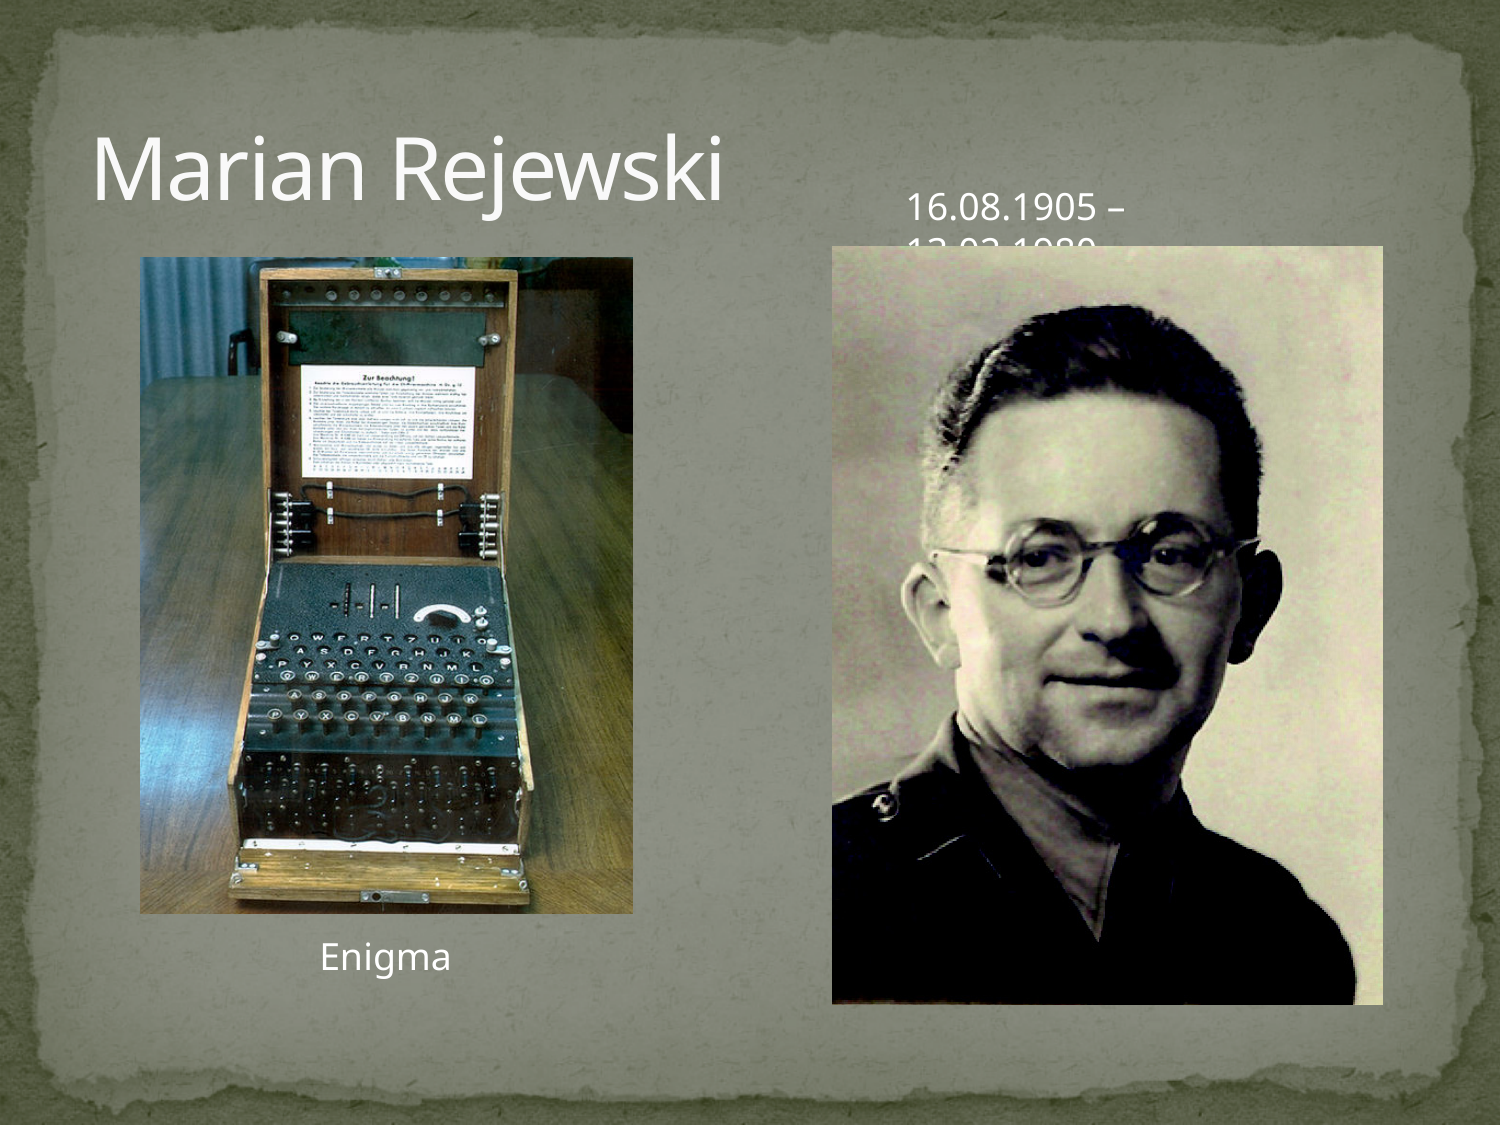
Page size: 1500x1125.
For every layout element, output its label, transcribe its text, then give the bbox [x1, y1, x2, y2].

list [143, 260, 631, 914]
picture [832, 246, 1383, 1005]
text_box 16.08.1905 – 13.02.1980 [890, 175, 1313, 235]
text_box Enigma [304, 925, 469, 986]
title Marian Rejewski [74, 24, 1425, 225]
